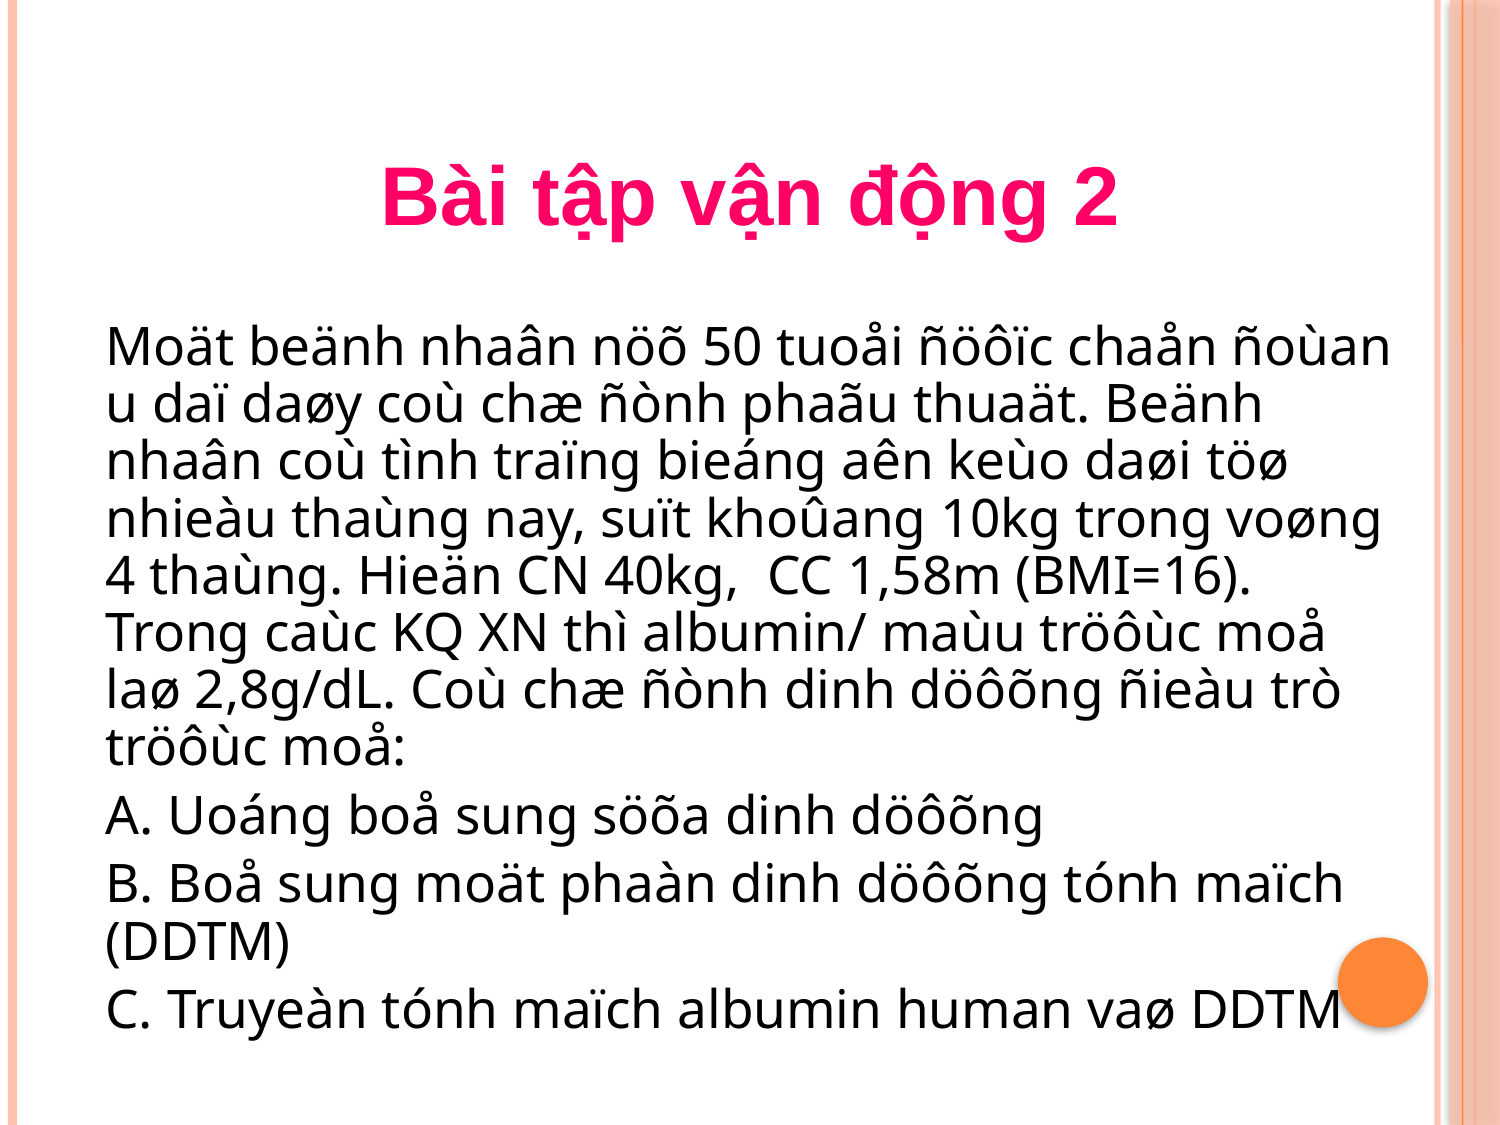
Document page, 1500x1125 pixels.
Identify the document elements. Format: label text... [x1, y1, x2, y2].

title Bài tập vận động 2 [112, 62, 1388, 250]
list Moät beänh nhaân nöõ 50 tuoåi ñöôïc chaån ñoùan u daï daøy coù chæ ñònh phaãu thuaät. Beänh nhaân coù tình traïng bieáng aên keùo daøi töø nhieàu thaùng nay, suït khoûang 10kg trong voøng 4 thaùng. Hieän CN 40kg, CC 1,58m (BMI=16). Trong caùc KQ XN thì albumin/ maùu tröôùc moå laø 2,8g/dL. Coù chæ ñònh dinh döôõng ñieàu trò tröôùc moå: A. Uoáng boå sung söõa dinh döôõng B. Boå sung moät phaàn dinh döôõng tónh maïch (DDTM) C. Truyeàn tónh maïch albumin human vaø DDTM [50, 312, 1425, 1055]
